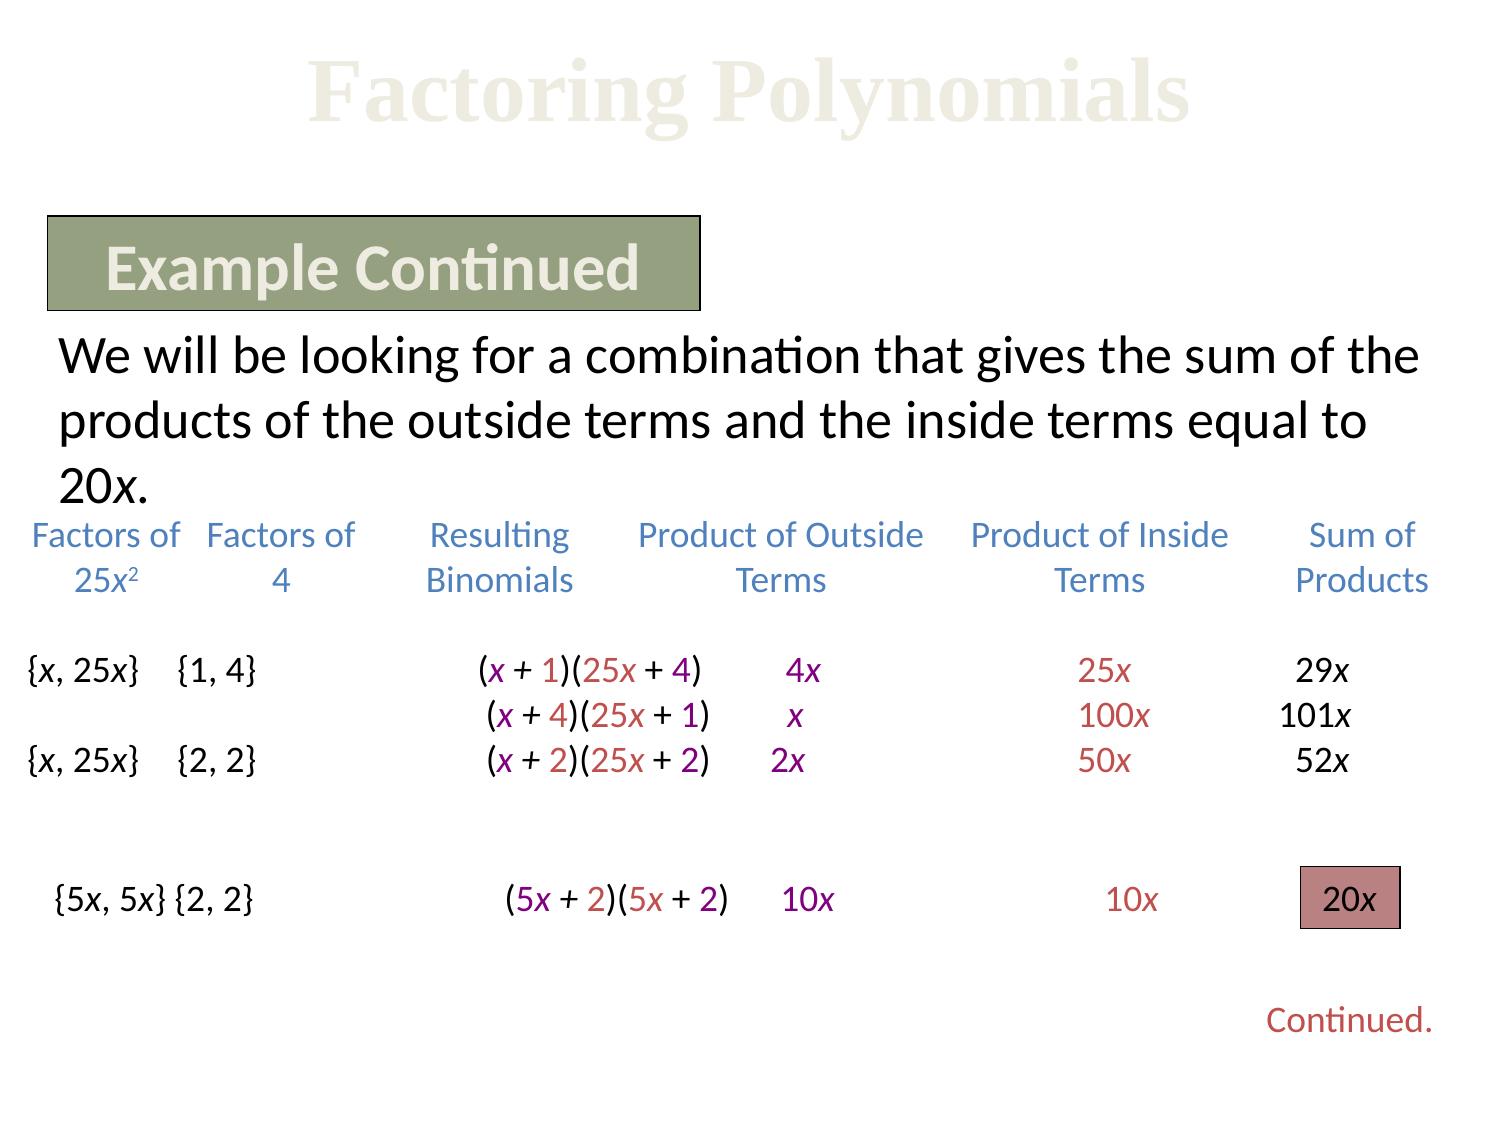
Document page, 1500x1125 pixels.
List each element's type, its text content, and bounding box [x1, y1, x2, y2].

text_box We will be looking for a combination that gives the sum of the products of the outside terms and the inside terms equal to 20x. [43, 312, 1457, 500]
text_box Continued. [1251, 987, 1449, 1048]
text_box {x, 25x} {1, 4} (x + 1)(25x + 4) 4x 25x 29x (x + 4)(25x + 1) x 100x 101x {x, 25x} {2, 2} (x + 2)(25x + 2) 2x 50x 52x [12, 645, 1450, 788]
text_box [39, 866, 1500, 929]
text_box Example Continued [47, 215, 700, 311]
text_box Factoring Polynomials [74, 35, 1425, 136]
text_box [12, 502, 1476, 638]
